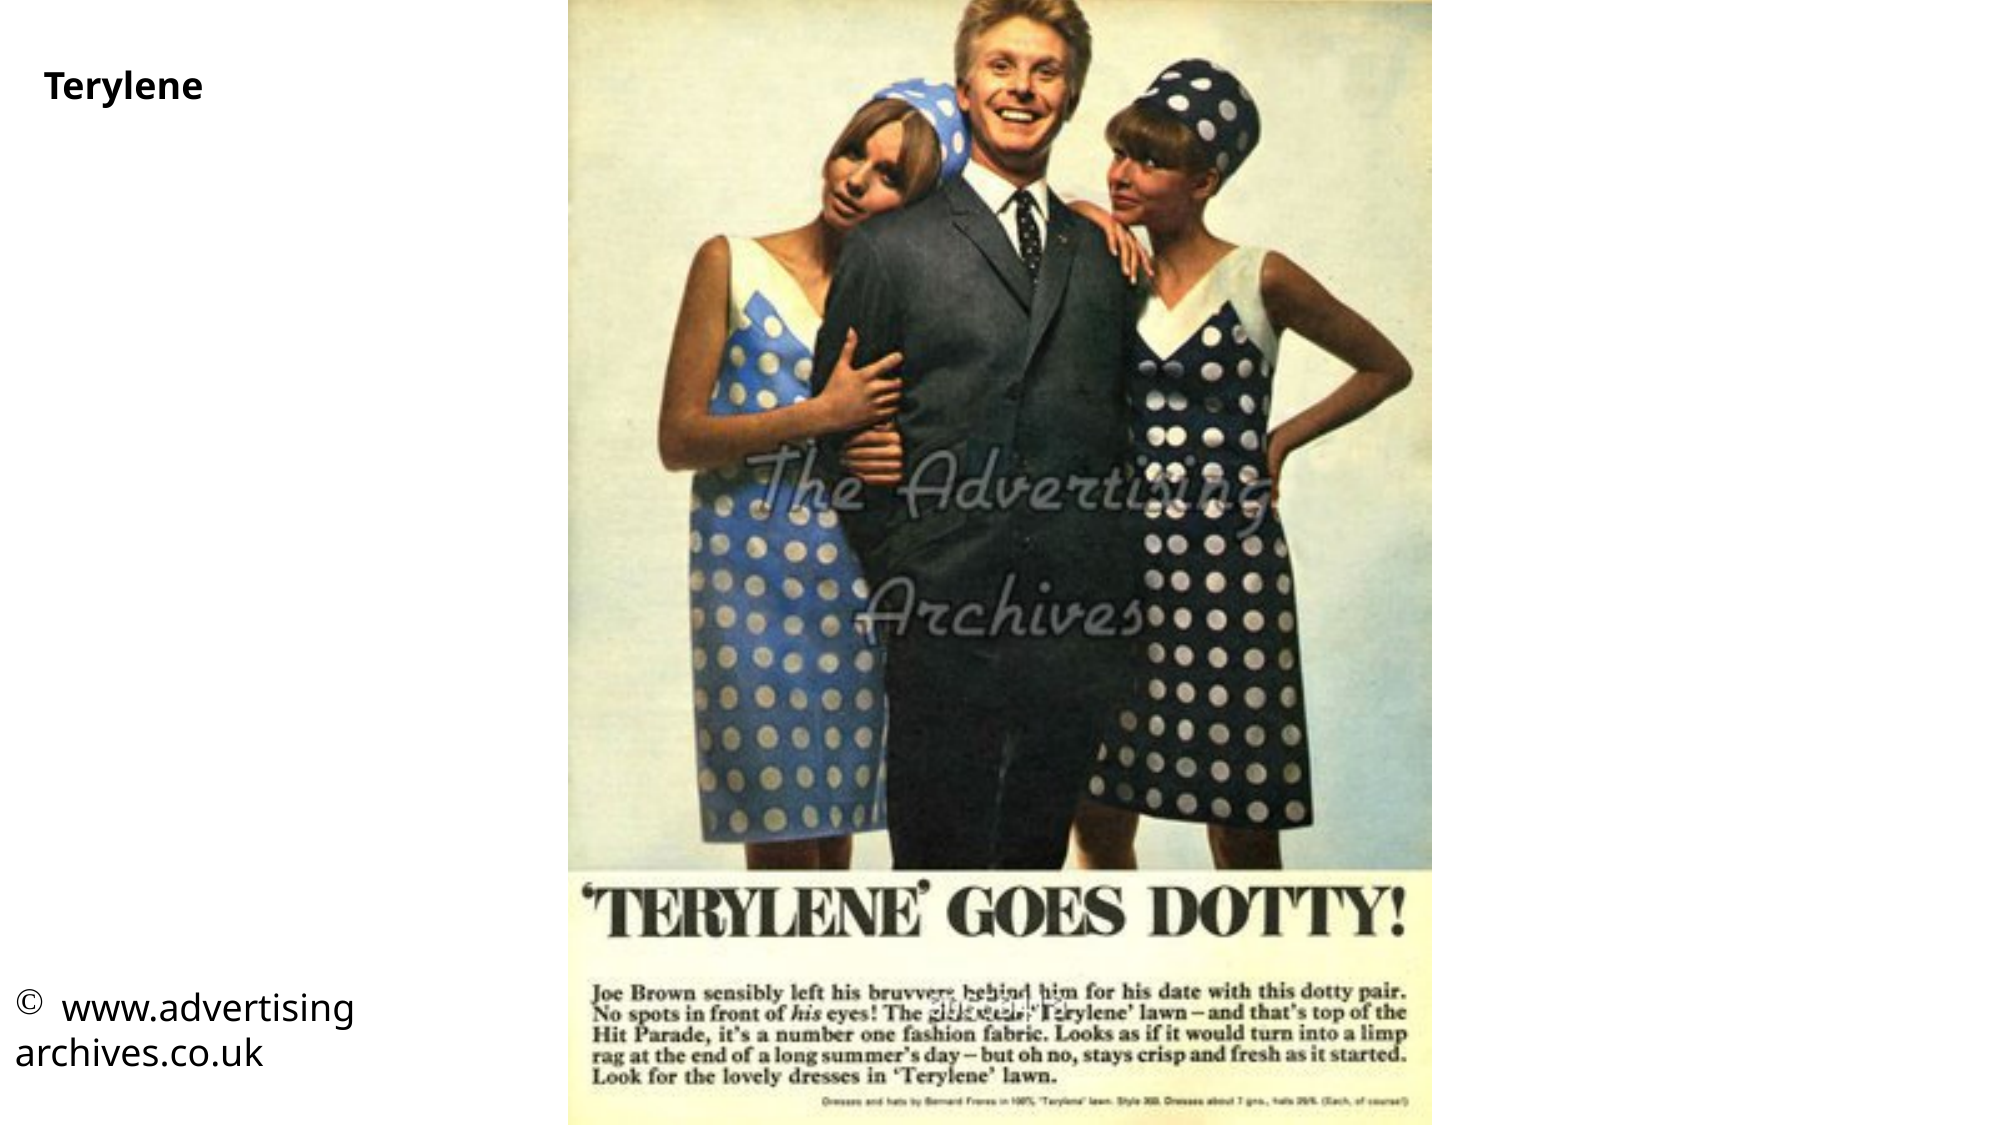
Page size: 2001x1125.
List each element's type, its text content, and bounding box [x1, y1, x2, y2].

text_box Terylene [28, 55, 253, 115]
text_box www.advertising archives.co.uk [0, 976, 500, 1081]
picture [568, 0, 1432, 1125]
